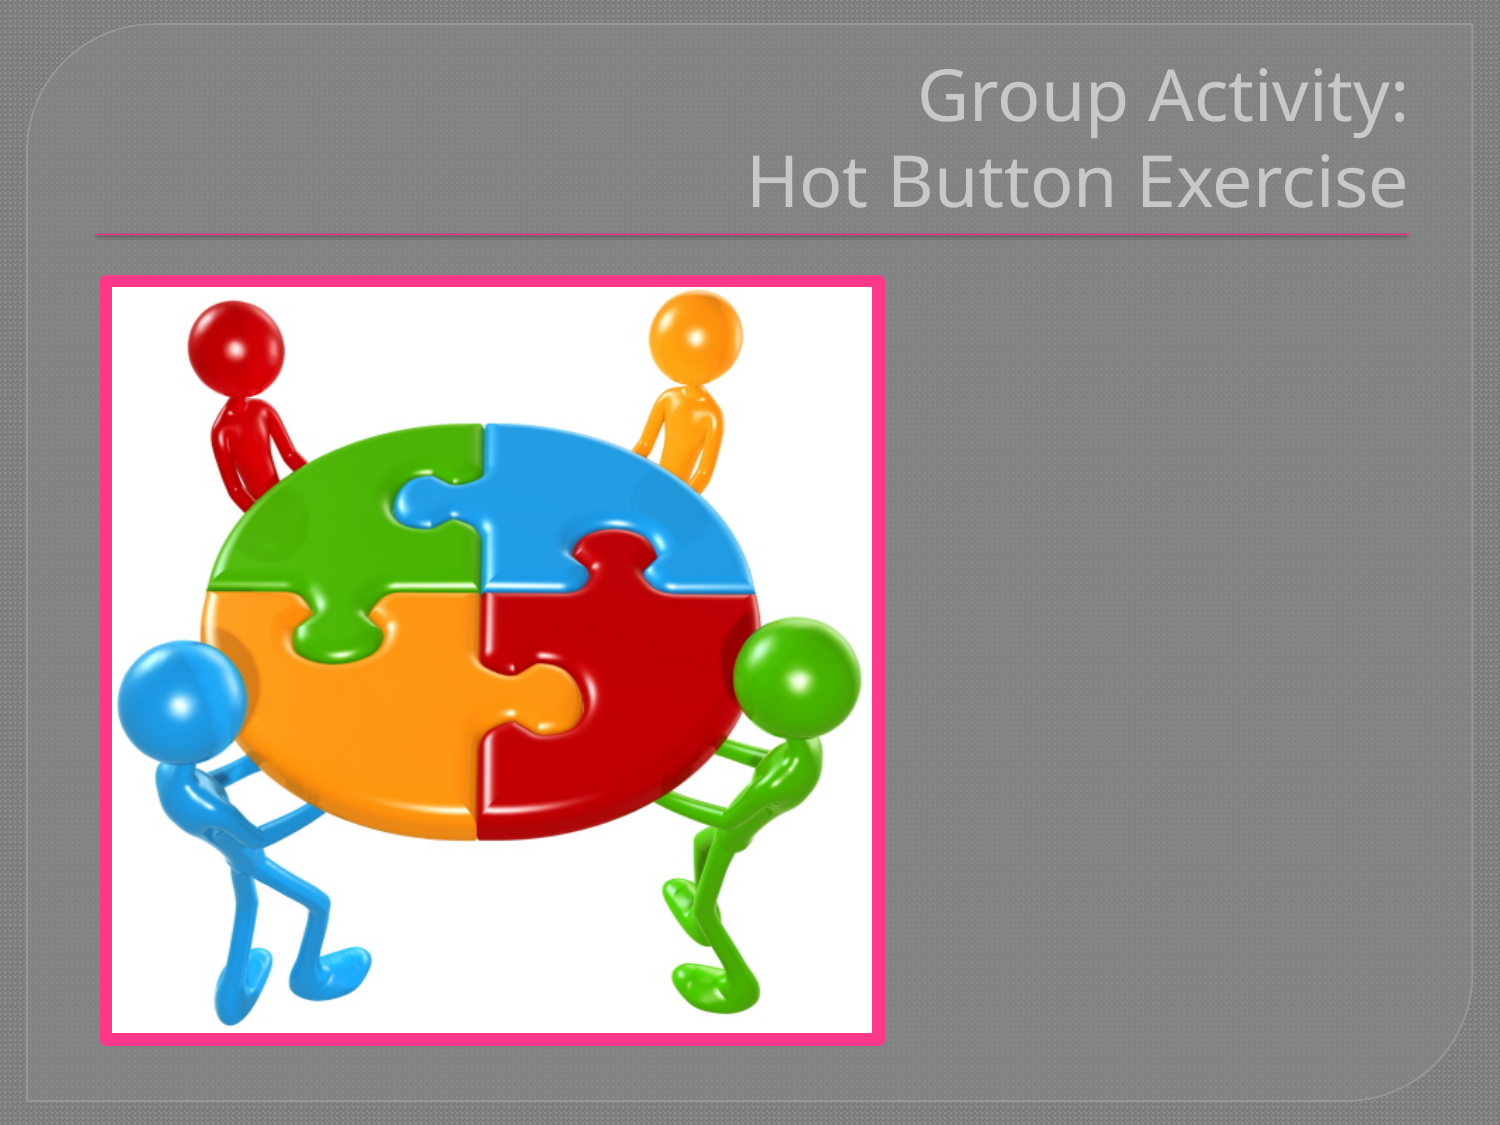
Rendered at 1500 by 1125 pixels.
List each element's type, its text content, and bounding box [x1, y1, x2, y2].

title Group Activity: Hot Button Exercise [75, 41, 1425, 230]
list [112, 287, 873, 1034]
